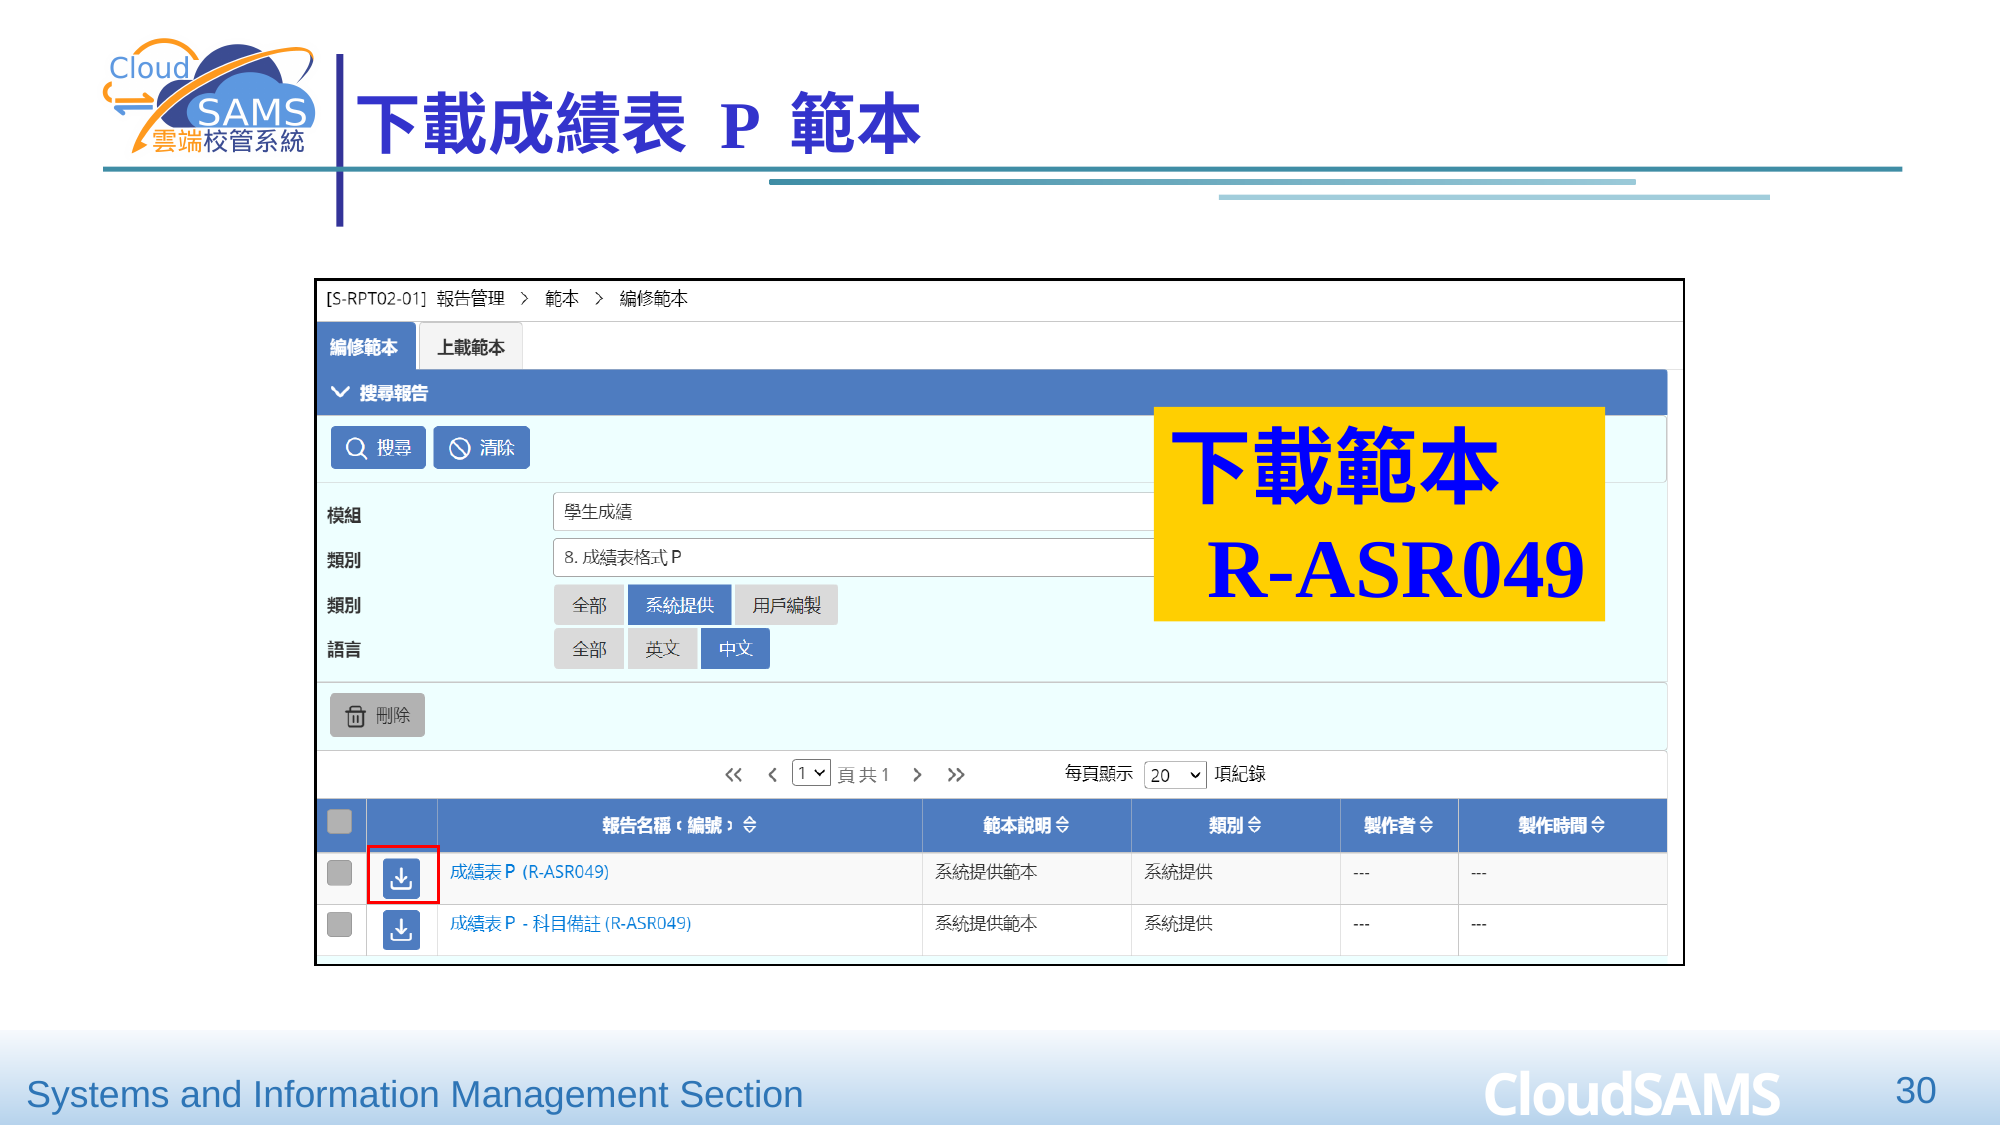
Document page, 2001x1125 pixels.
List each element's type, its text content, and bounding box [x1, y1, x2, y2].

slide_number 30 [1755, 1059, 1952, 1125]
picture [87, 7, 349, 175]
picture [314, 278, 1685, 966]
title 下載成績表 P 範本 [340, 44, 1907, 170]
